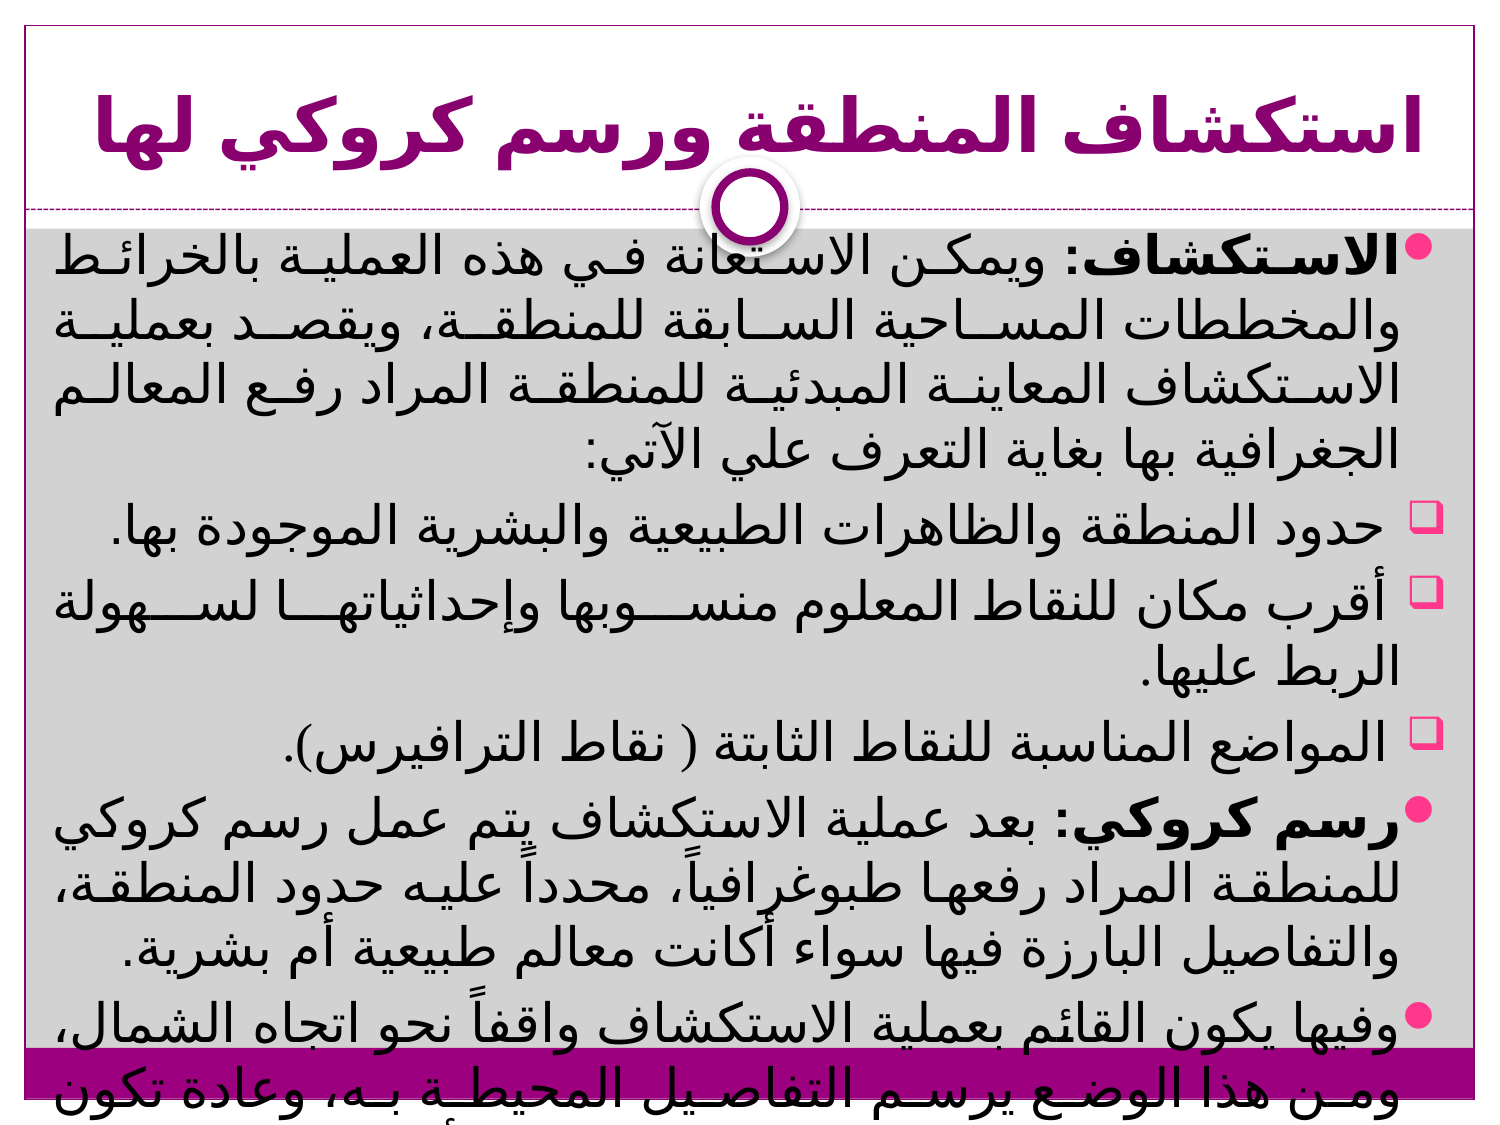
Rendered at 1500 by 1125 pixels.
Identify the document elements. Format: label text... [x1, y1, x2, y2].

title استكشاف المنطقة ورسم كروكي لها [49, 37, 1450, 175]
list الاستكشاف: ويمكن الاستعانة في هذه العملية بالخرائط والمخططات المساحية السابقة للمنطقة، ويقصد بعملية الاستكشاف المعاينة المبدئية للمنطقة المراد رفع المعالم الجغرافية بها بغاية التعرف علي الآتي: حدود المنطقة والظاهرات الطبيعية والبشرية الموجودة بها. أقرب مكان للنقاط المعلوم منسوبها وإحداثياتها لسهولة الربط عليها. المواضع المناسبة للنقاط الثابتة ( نقاط الترافيرس). رسم كروكي: بعد عملية الاستكشاف يتم عمل رسم كروكي للمنطقة المراد رفعها طبوغرافياً، محدداً عليه حدود المنطقة، والتفاصيل البارزة فيها سواء أكانت معالم طبيعية أم بشرية. وفيها يكون القائم بعملية الاستكشاف واقفاً نحو اتجاه الشمال، ومن هذا الوضع يرسم التفاصيل المحيطة به، وعادة تكون بالقلم الرصاص وبدون مقياس رسم وبدون أدوات هندسية. [37, 212, 1463, 1050]
